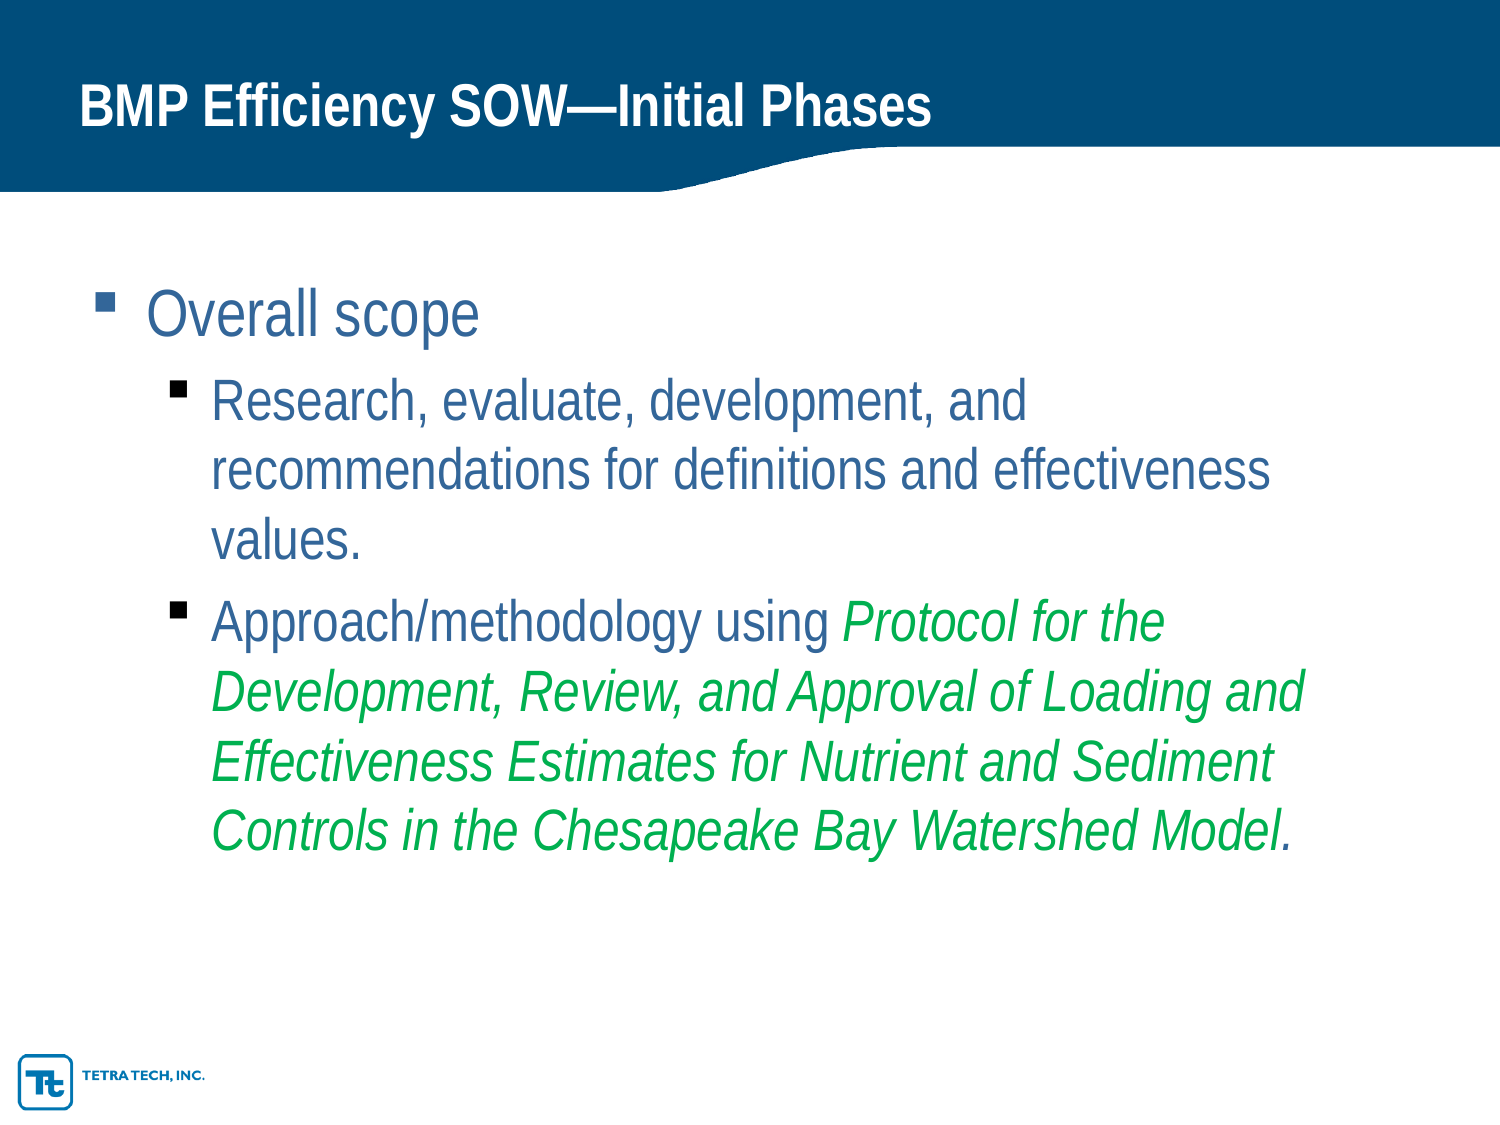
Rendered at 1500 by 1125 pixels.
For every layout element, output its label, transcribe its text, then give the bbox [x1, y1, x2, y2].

title BMP Efficiency SOW—Initial Phases [63, 34, 1359, 171]
picture [16, 1050, 205, 1114]
list Overall scope Research, evaluate, development, and recommendations for definitions and effectiveness values. Approach/methodology using Protocol for the Development, Review, and Approval of Loading and Effectiveness Estimates for Nutrient and Sediment Controls in the Chesapeake Bay Watershed Model. [74, 262, 1426, 1006]
picture [0, 0, 1500, 1000]
